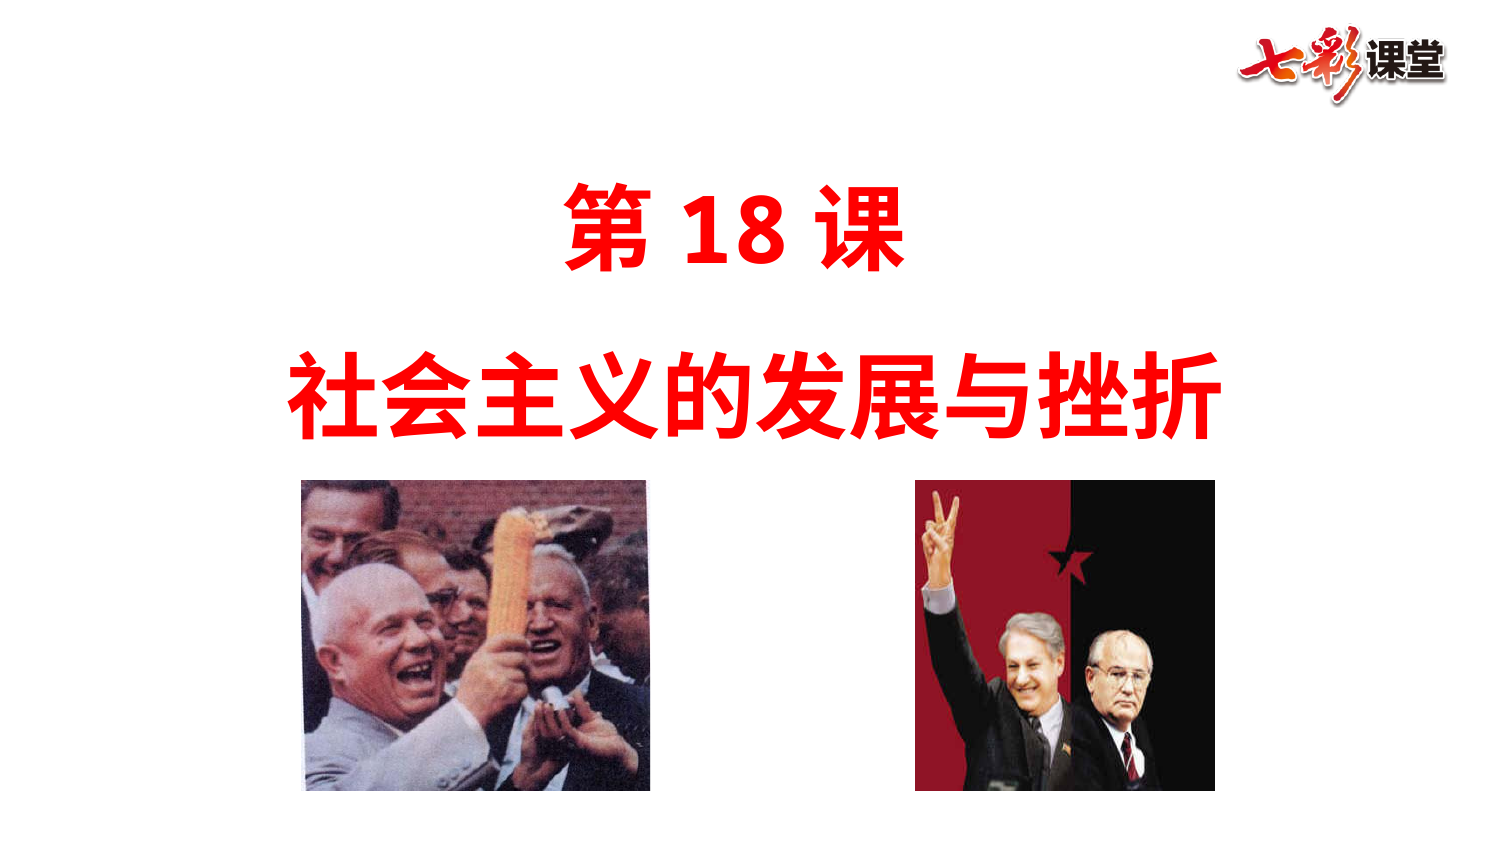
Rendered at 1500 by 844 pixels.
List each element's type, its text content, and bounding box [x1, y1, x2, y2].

picture [300, 480, 651, 791]
picture [1234, 20, 1451, 108]
picture [914, 480, 1215, 791]
text_box 第18课 社会主义的发展与挫折 [147, 161, 1362, 458]
